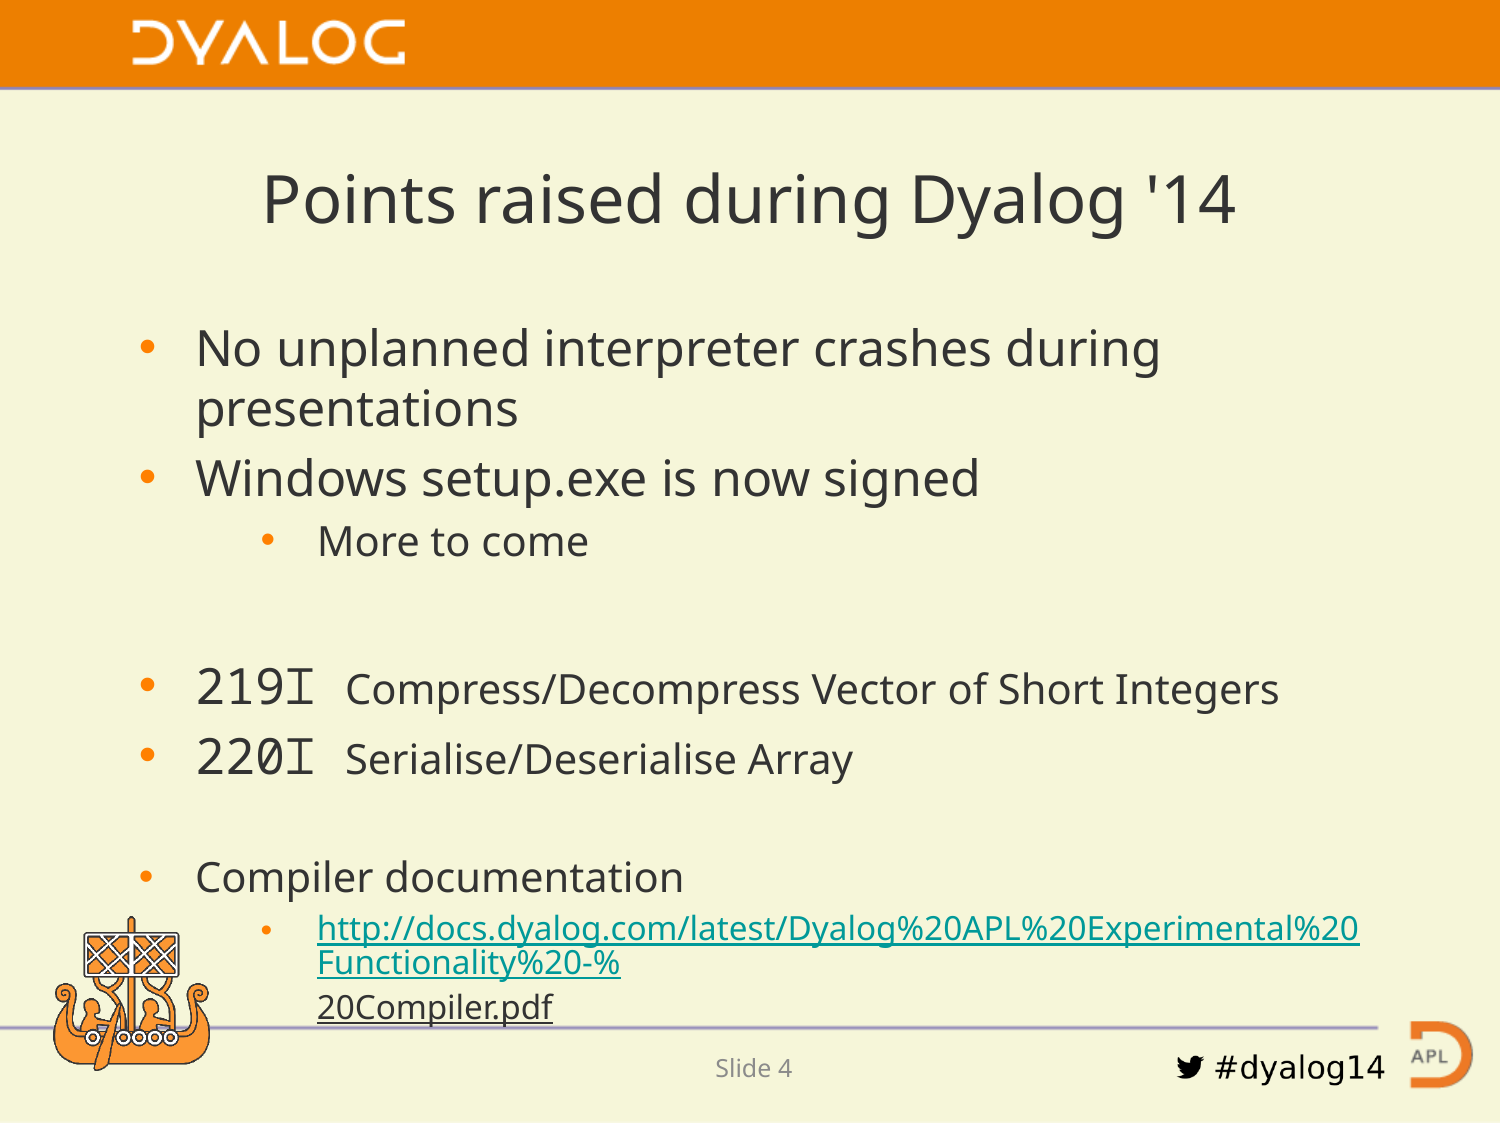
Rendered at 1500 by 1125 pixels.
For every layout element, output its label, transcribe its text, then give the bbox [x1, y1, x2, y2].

slide_number Slide 3 [585, 1039, 923, 1100]
picture [0, 0, 1500, 1123]
list Points raised during Dyalog '14 No unplanned interpreter crashes during presentations Windows setup.exe is now signed More to come 219⌶ Compress/Decompress Vector of Short Integers 220⌶ Serialise/Deserialise Array Compiler documentation http://docs.dyalog.com/latest/Dyalog%20APL%20Experimental%20Functionality%20-%20Compiler.pdf [123, 149, 1376, 917]
